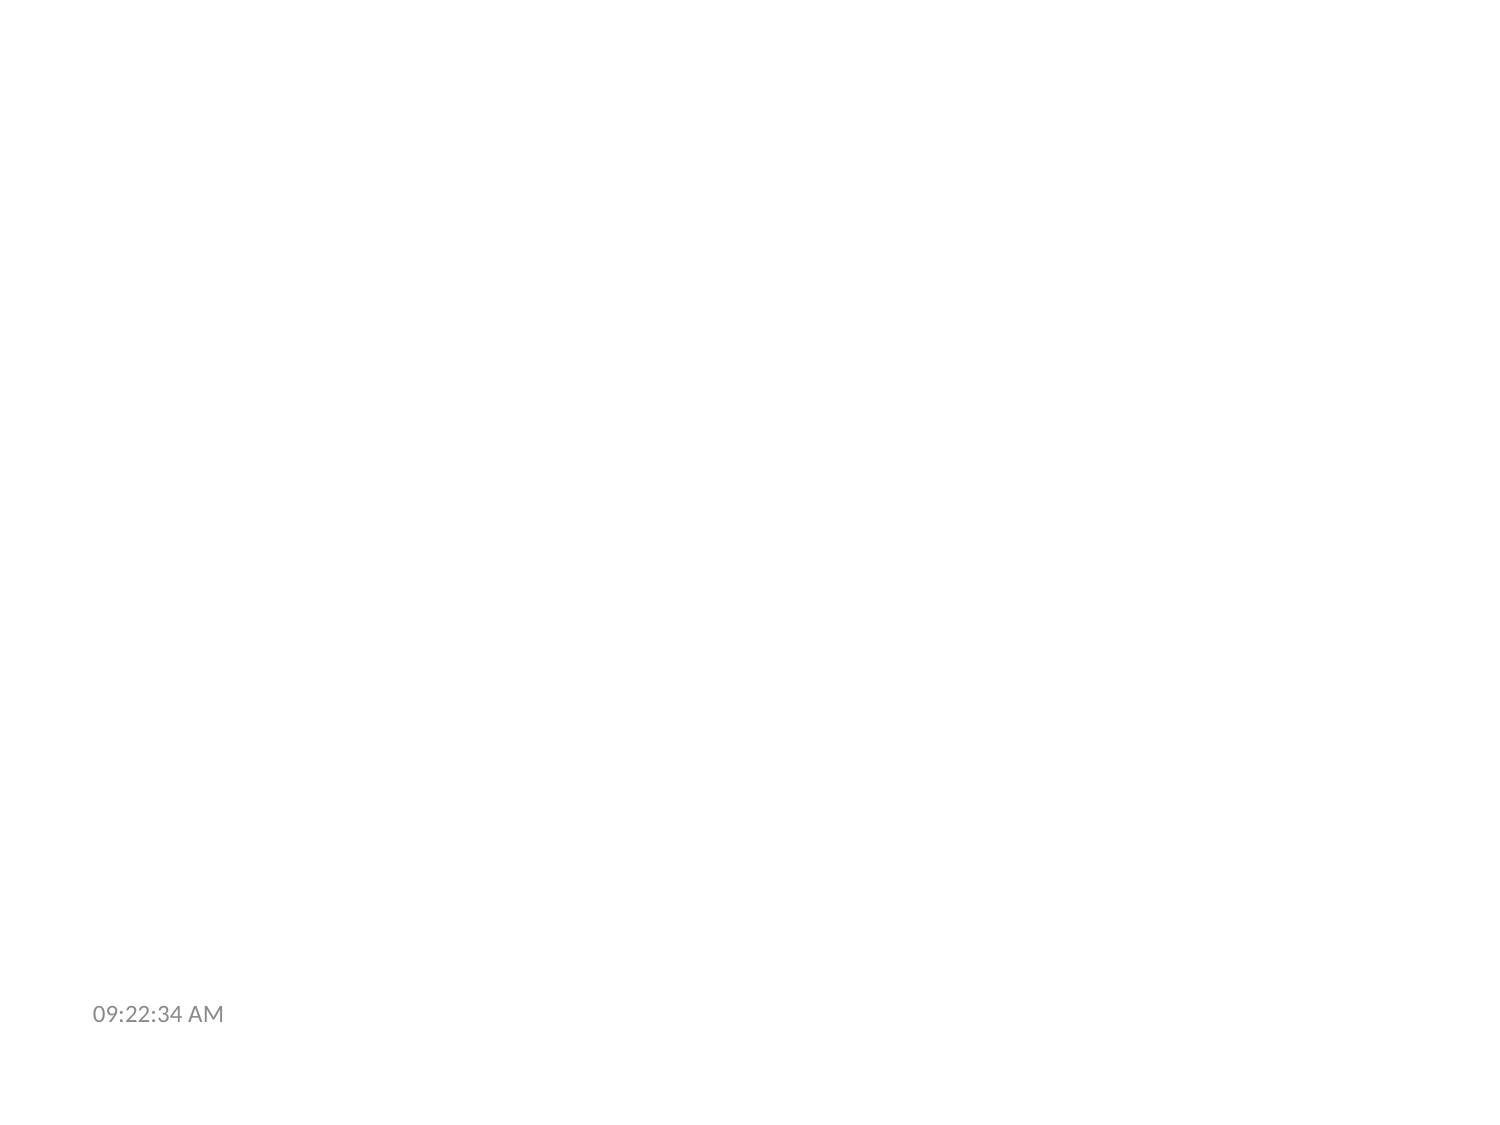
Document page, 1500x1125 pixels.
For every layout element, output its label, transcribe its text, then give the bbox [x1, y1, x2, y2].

text_box 3:35:09 PM [77, 982, 428, 1043]
